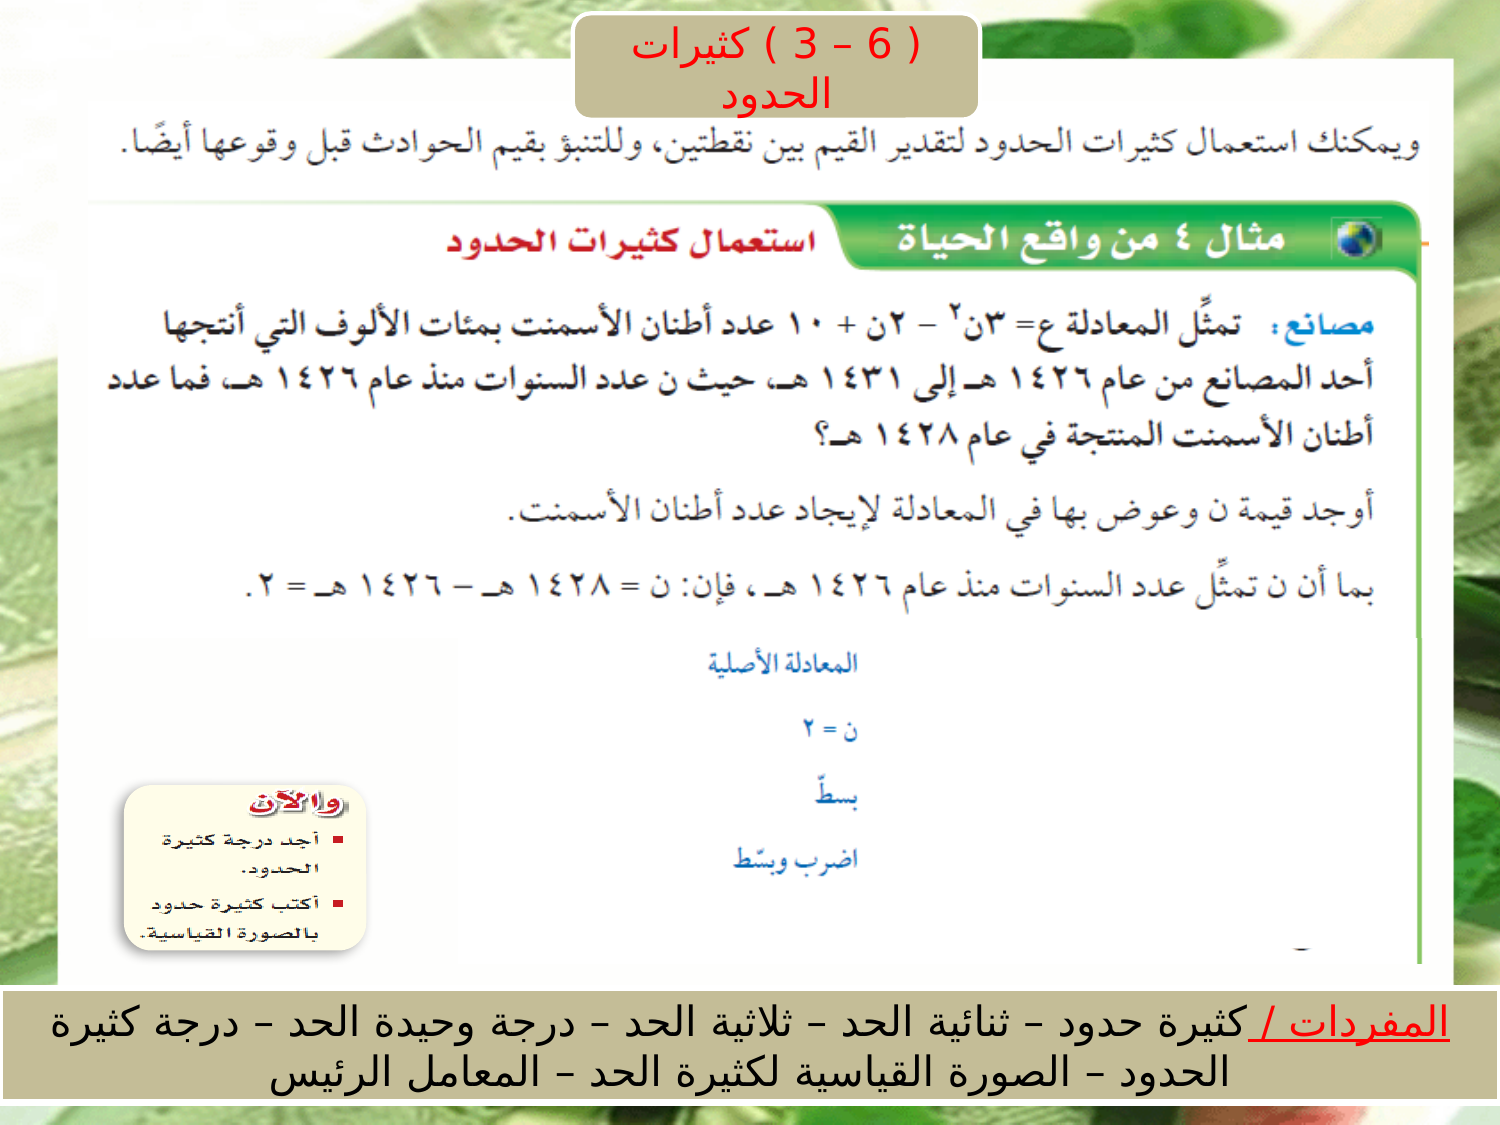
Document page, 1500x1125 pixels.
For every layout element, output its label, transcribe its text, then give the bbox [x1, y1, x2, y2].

text_box المفردات / كثيرة حدود – ثنائية الحد – ثلاثية الحد – درجة وحيدة الحد – درجة كثيرة الحدود – الصورة القياسية لكثيرة الحد – المعامل الرئيس [0, 987, 1500, 1103]
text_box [88, 101, 1430, 965]
picture [0, 1103, 1500, 1125]
text_box ( 6 – 3 ) كثيرات الحدود [570, 11, 983, 100]
picture [0, 0, 1500, 987]
